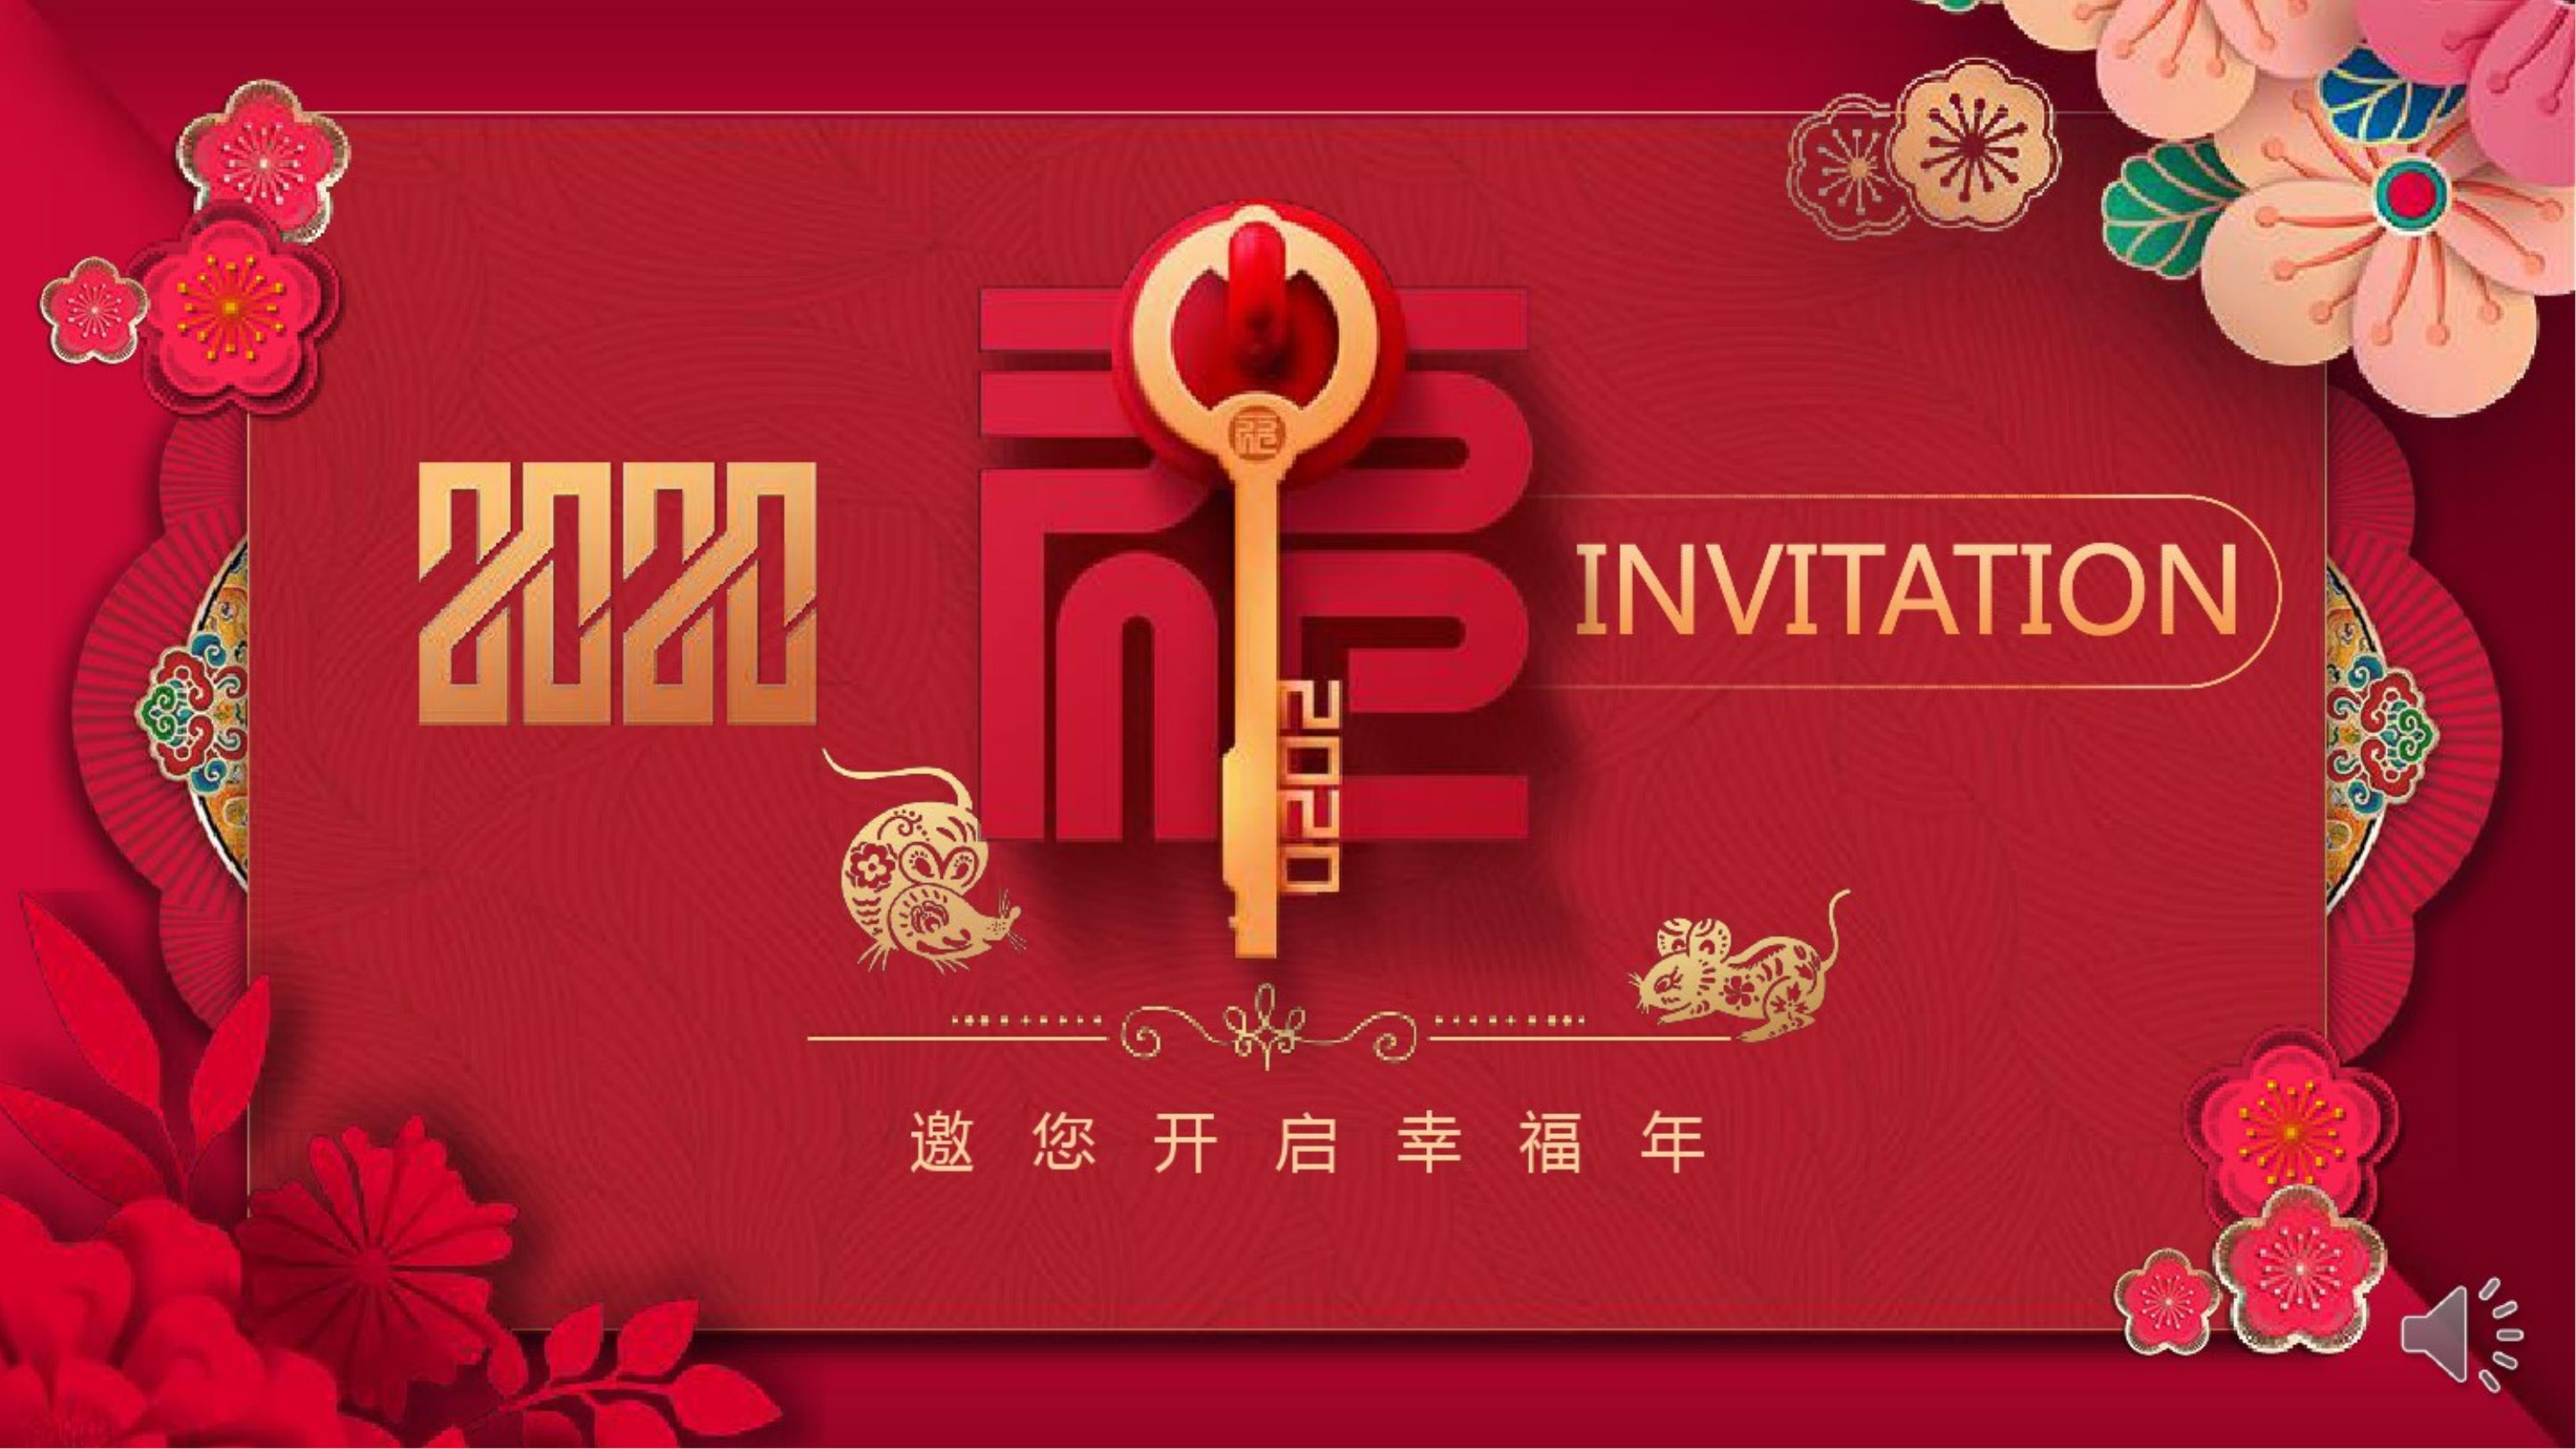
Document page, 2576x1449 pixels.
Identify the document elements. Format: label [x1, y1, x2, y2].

text_box [0, 0, 2576, 1449]
